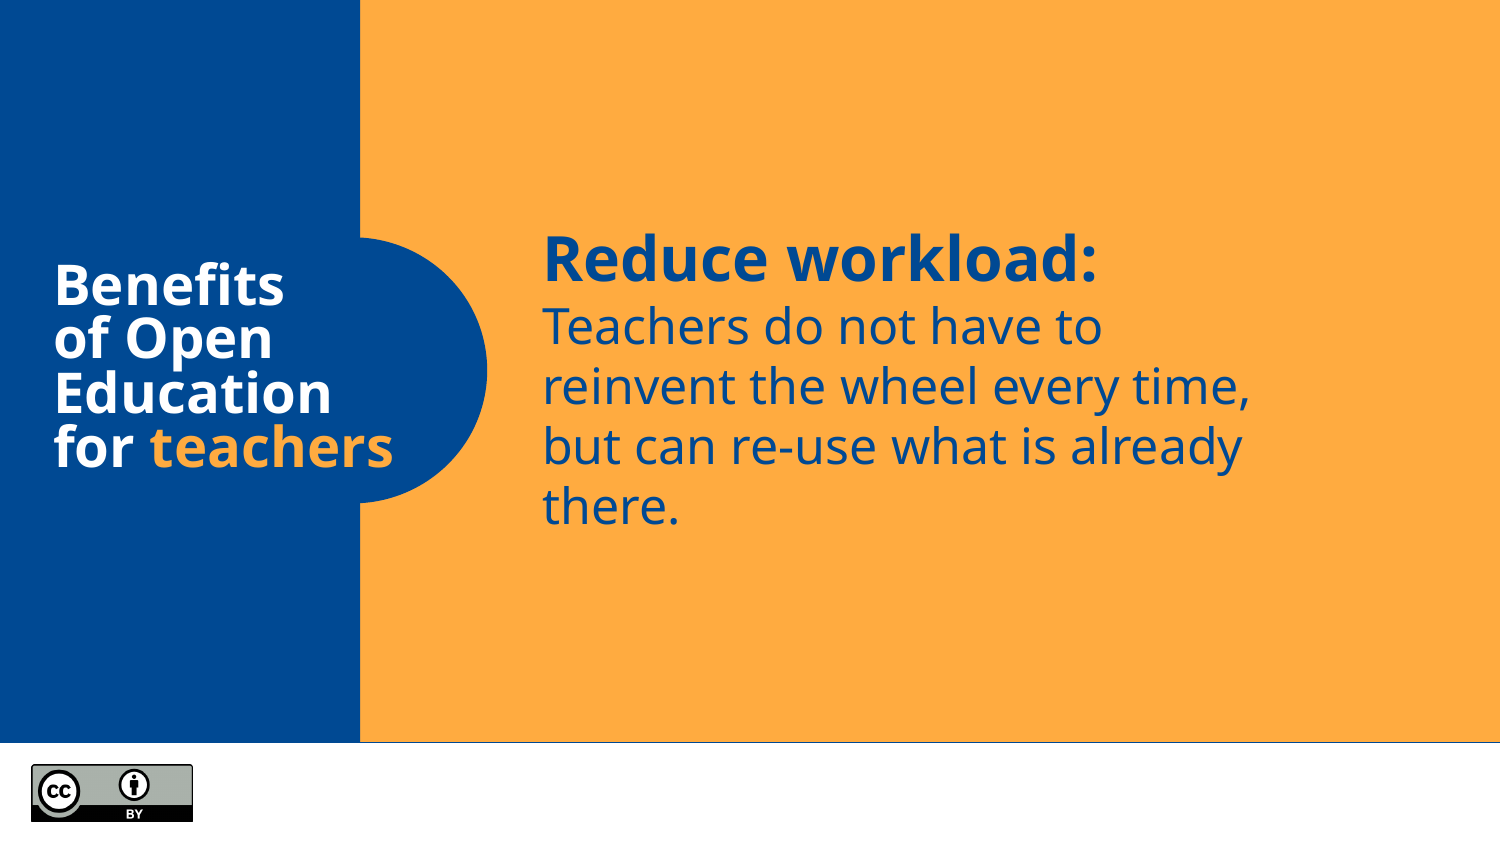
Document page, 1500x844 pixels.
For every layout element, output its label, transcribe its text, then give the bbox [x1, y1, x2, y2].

text_box [0, 0, 361, 742]
picture [31, 764, 193, 822]
text_box [0, 750, 1500, 844]
text_box Reduce workload: Teachers do not have to reinvent the wheel every time, but can re-use what is already there. [527, 204, 1315, 741]
text_box [300, 493, 405, 504]
text_box [304, 237, 401, 246]
text_box [421, 255, 488, 485]
text_box Benefits of Open Education for teachers [38, 246, 421, 493]
